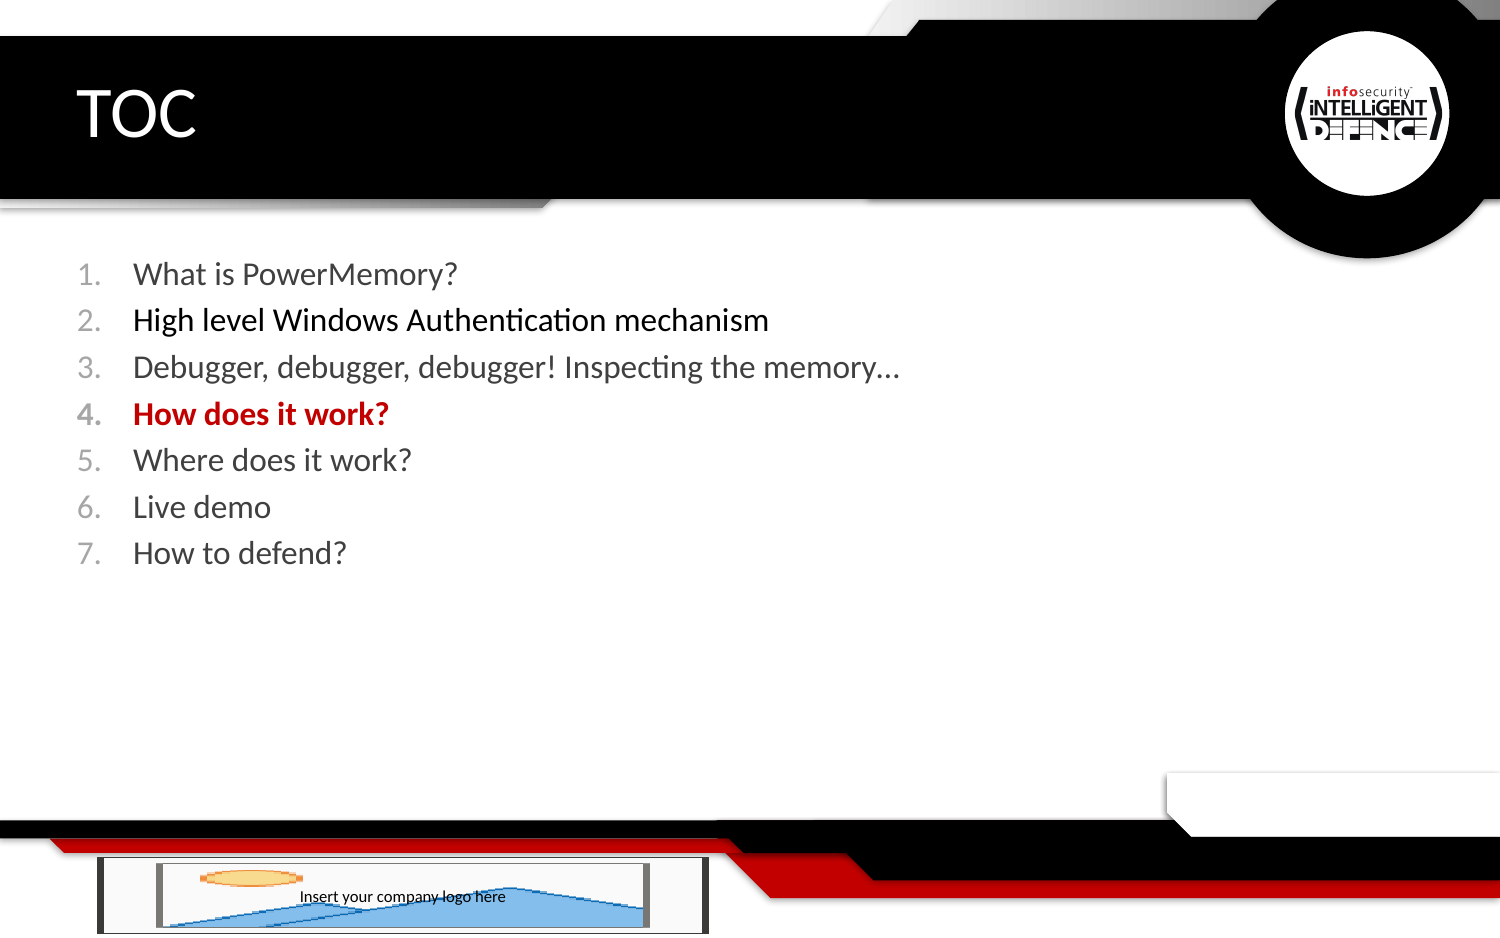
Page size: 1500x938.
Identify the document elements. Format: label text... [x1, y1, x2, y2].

list What is PowerMemory? High level Windows Authentication mechanism Debugger, debugger, debugger! Inspecting the memory… How does it work? Where does it work? Live demo How to defend? [76, 244, 1294, 776]
title TOC [76, 38, 1199, 195]
picture [74, 853, 732, 938]
